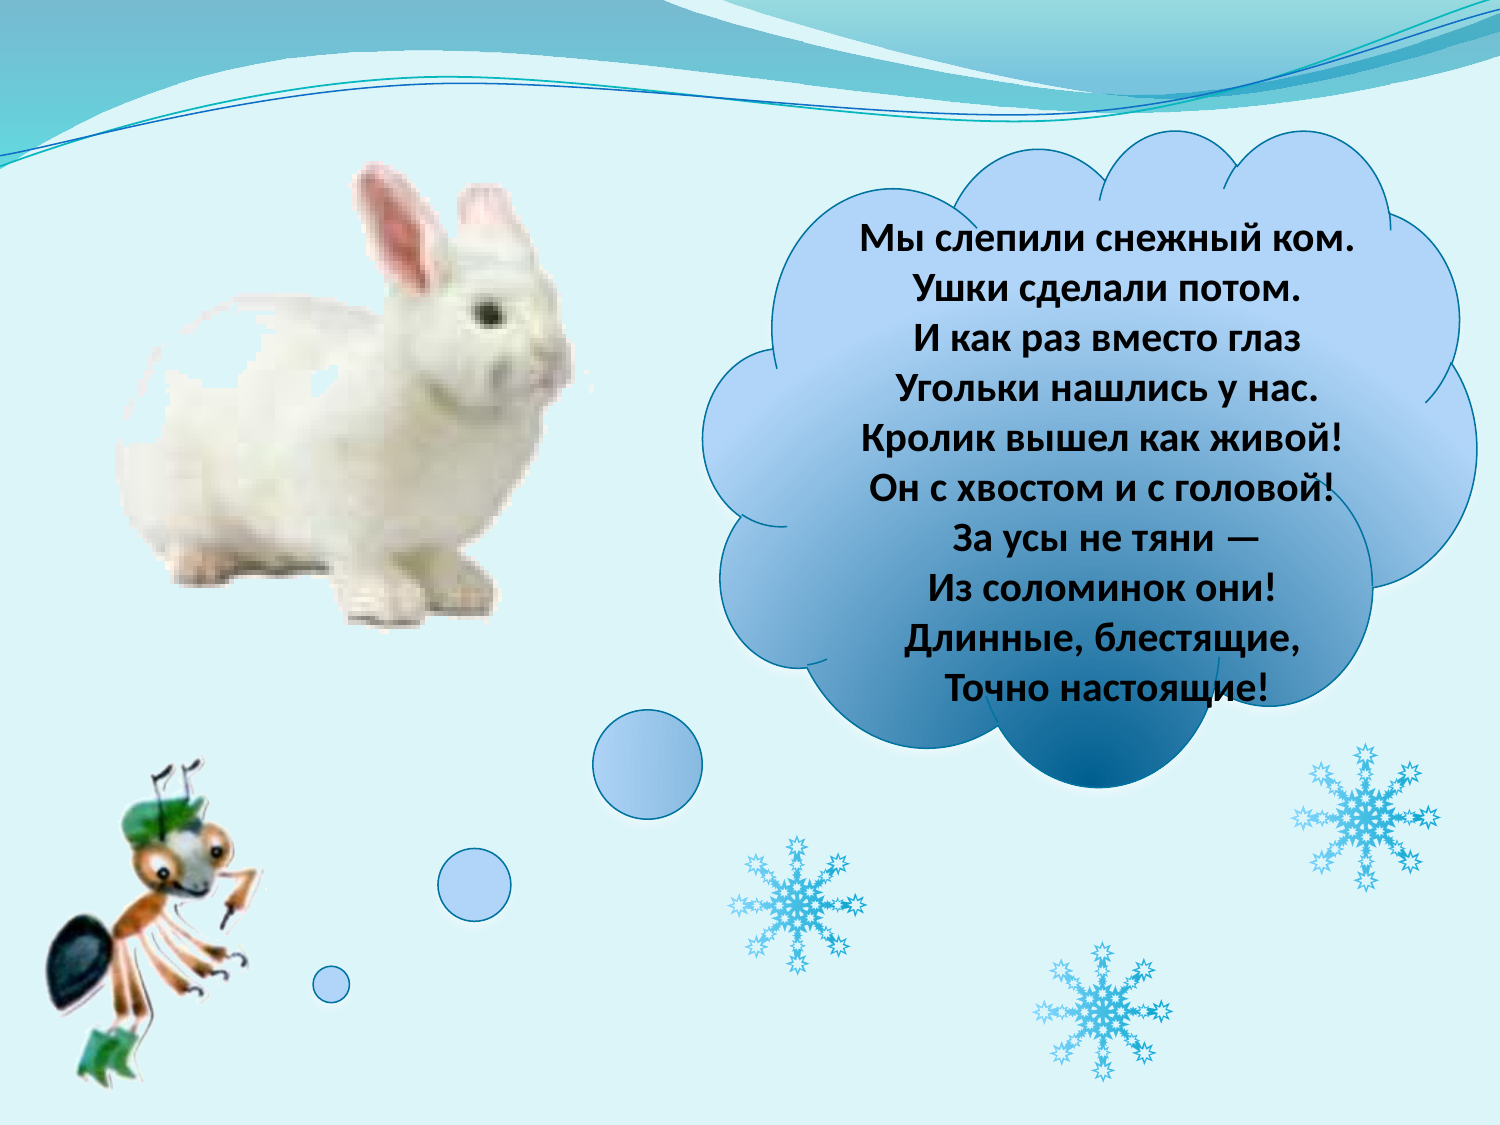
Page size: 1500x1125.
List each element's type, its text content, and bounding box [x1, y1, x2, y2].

text_box [592, 709, 703, 820]
text_box [312, 965, 351, 1004]
text_box [437, 847, 512, 923]
picture [1288, 738, 1442, 898]
text_box [1014, 148, 1062, 152]
text_box Мы слепили снежный ком. Ушки сделали потом. И как раз вместо глаз Угольки нашлись у нас. Кролик вышел как живой! Он с хвостом и с головой! За усы не тяни — Из соломинок они! Длинные, блестящие, Точно настоящие! [832, 152, 1383, 768]
text_box [1123, 130, 1227, 152]
text_box [1383, 188, 1478, 587]
picture [93, 152, 594, 648]
text_box [701, 206, 832, 706]
text_box [1249, 130, 1358, 152]
picture [1030, 937, 1175, 1087]
picture [34, 749, 267, 1102]
picture [726, 831, 868, 980]
text_box [1035, 768, 1162, 789]
